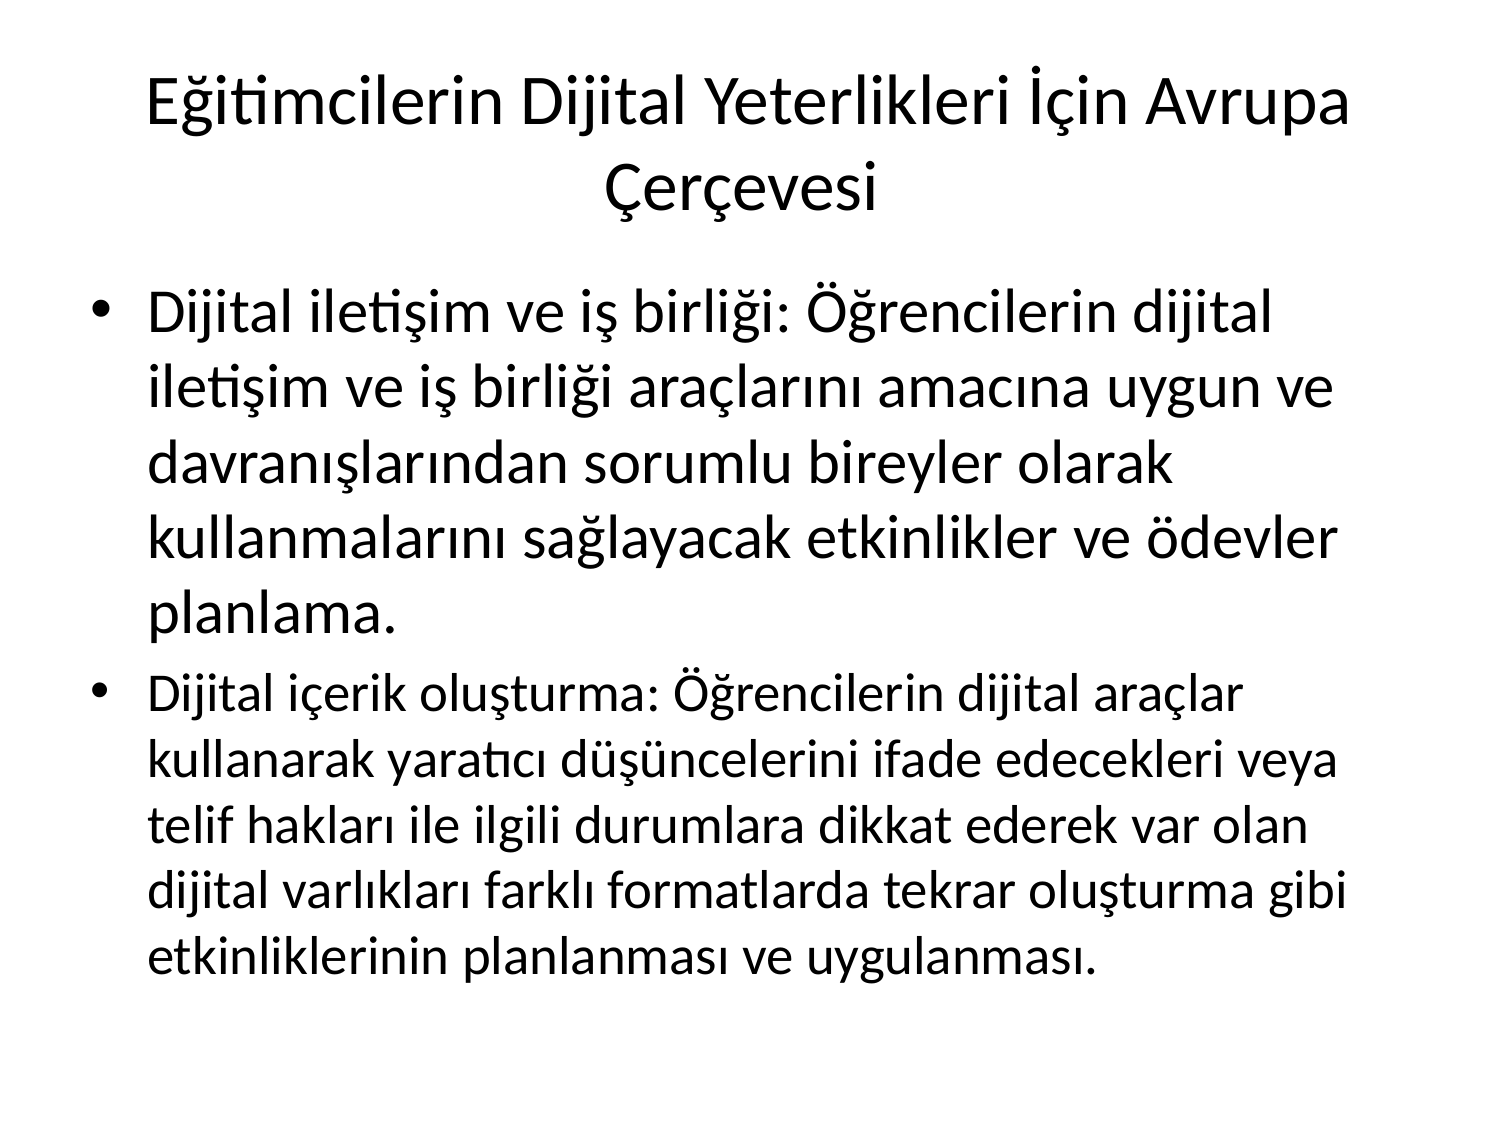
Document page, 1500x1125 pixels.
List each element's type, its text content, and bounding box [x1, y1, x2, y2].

title Eğitimcilerin Dijital Yeterlikleri İçin Avrupa Çerçevesi [75, 45, 1425, 233]
list Dijital iletişim ve iş birliği: Öğrencilerin dijital iletişim ve iş birliği araçlarını amacına uygun ve davranışlarından sorumlu bireyler olarak kullanmalarını sağlayacak etkinlikler ve ödevler planlama. Dijital içerik oluşturma: Öğrencilerin dijital araçlar kullanarak yaratıcı düşüncelerini ifade edecekleri veya telif hakları ile ilgili durumlara dikkat ederek var olan dijital varlıkları farklı formatlarda tekrar oluşturma gibi etkinliklerinin planlanması ve uygulanması. [75, 262, 1425, 1005]
